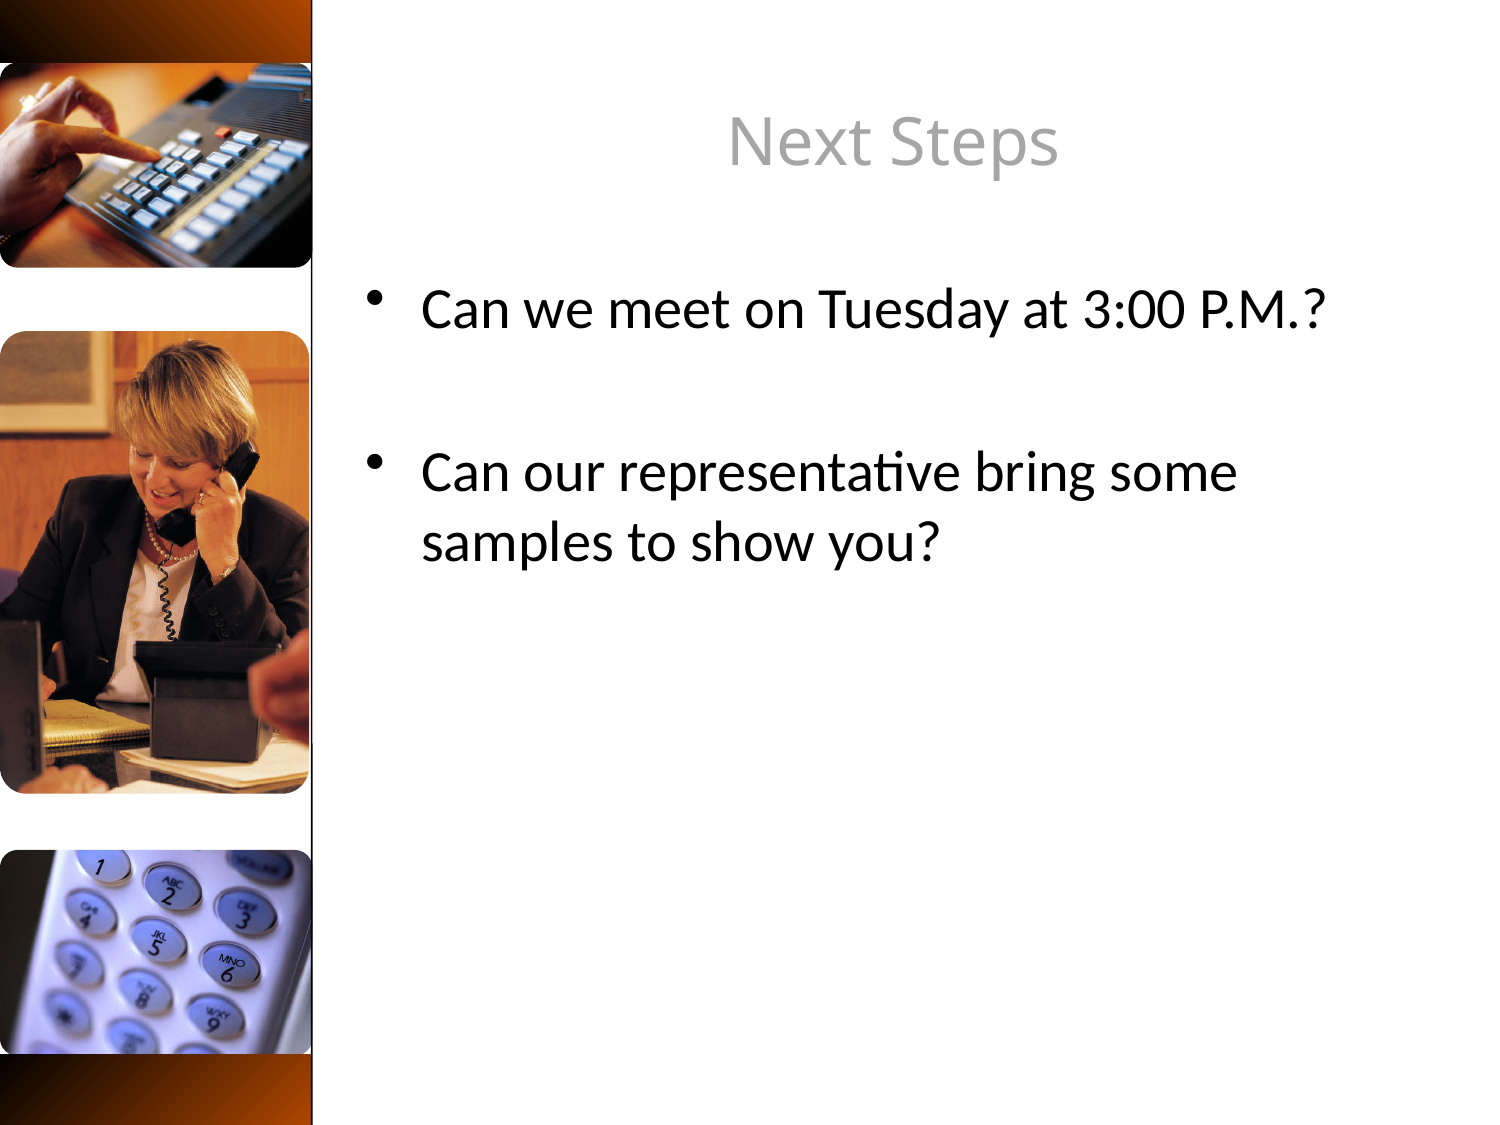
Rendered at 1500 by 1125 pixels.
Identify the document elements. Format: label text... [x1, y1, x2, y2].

picture [0, 331, 310, 794]
picture [0, 849, 310, 1054]
list Can we meet on Tuesday at 3:00 P.M.? Can our representative bring some samples to show you? [350, 262, 1438, 1005]
picture [0, 63, 310, 268]
title Next Steps [350, 45, 1438, 233]
